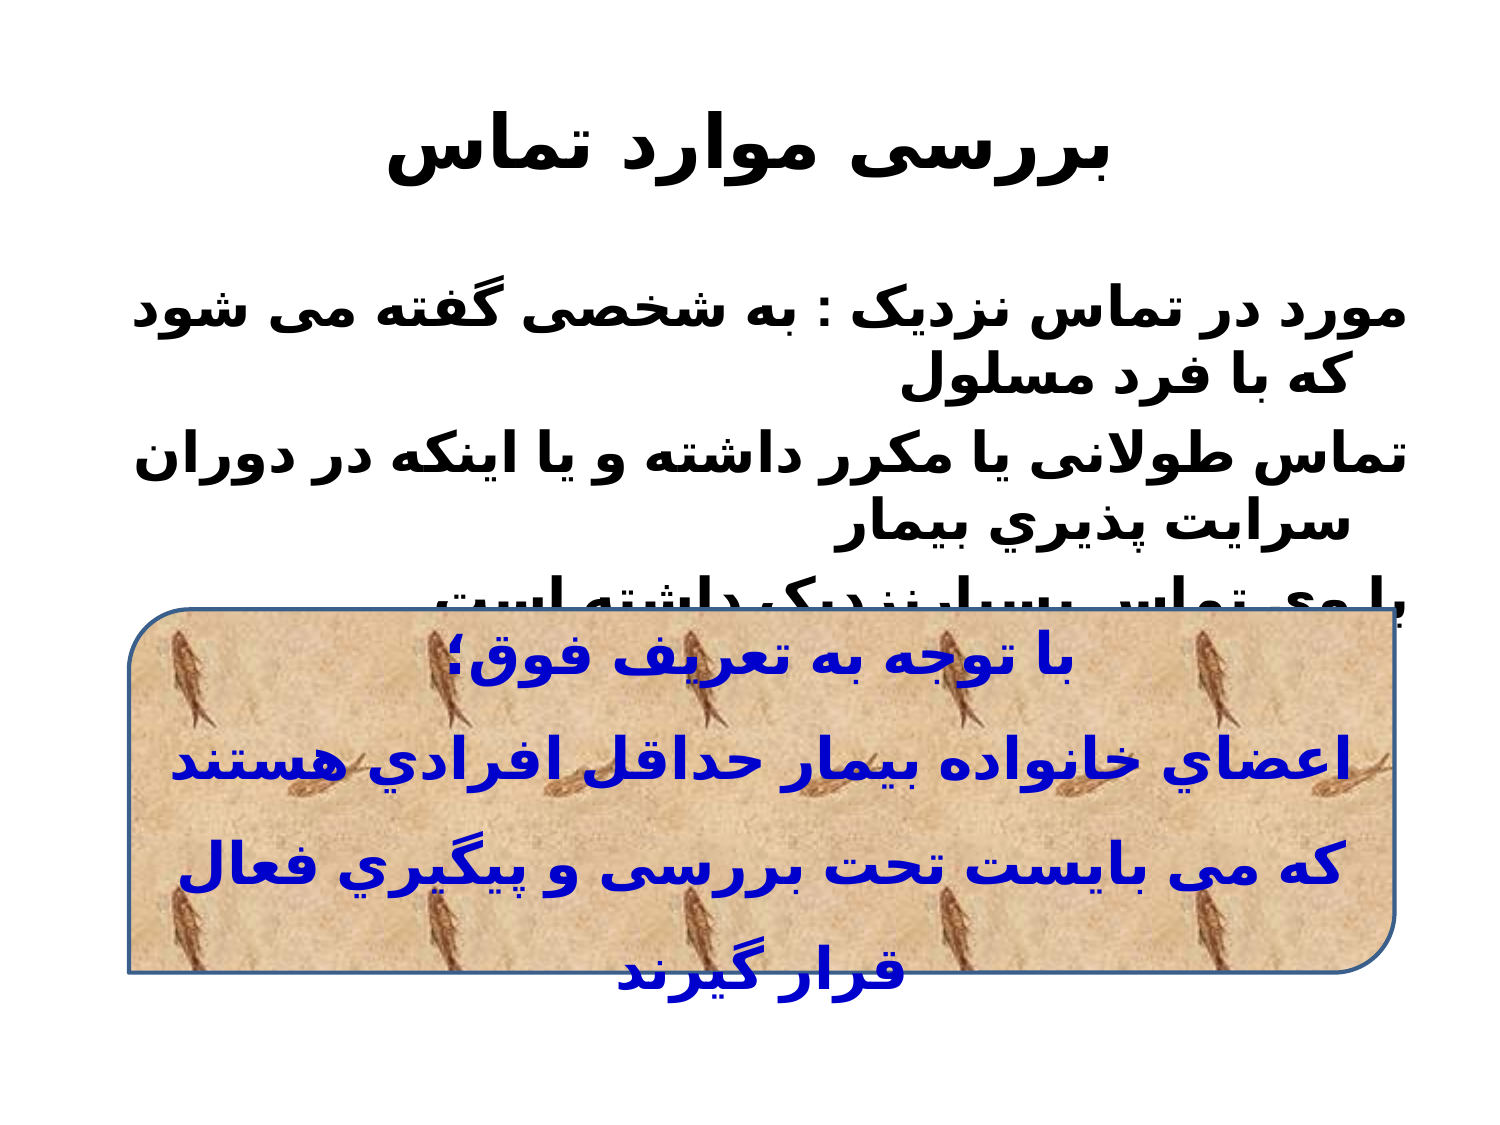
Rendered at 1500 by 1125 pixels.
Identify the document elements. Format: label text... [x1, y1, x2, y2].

list مورد در تماس نزدیک : به شخصی گفته می شود که با فرد مسلول تماس طولانی یا مکرر داشته و یا اینکه در دوران سرایت پذیري بیمار با وي تماس بسیارنزدیک داشته است. [75, 262, 1425, 1005]
title بررسی موارد تماس [75, 45, 1425, 233]
text_box با توجه به تعریف فوق؛ اعضاي خانواده بیمار حداقل افرادي هستند که می بایست تحت بررسی و پیگیري فعال قرار گیرند [126, 607, 1397, 975]
